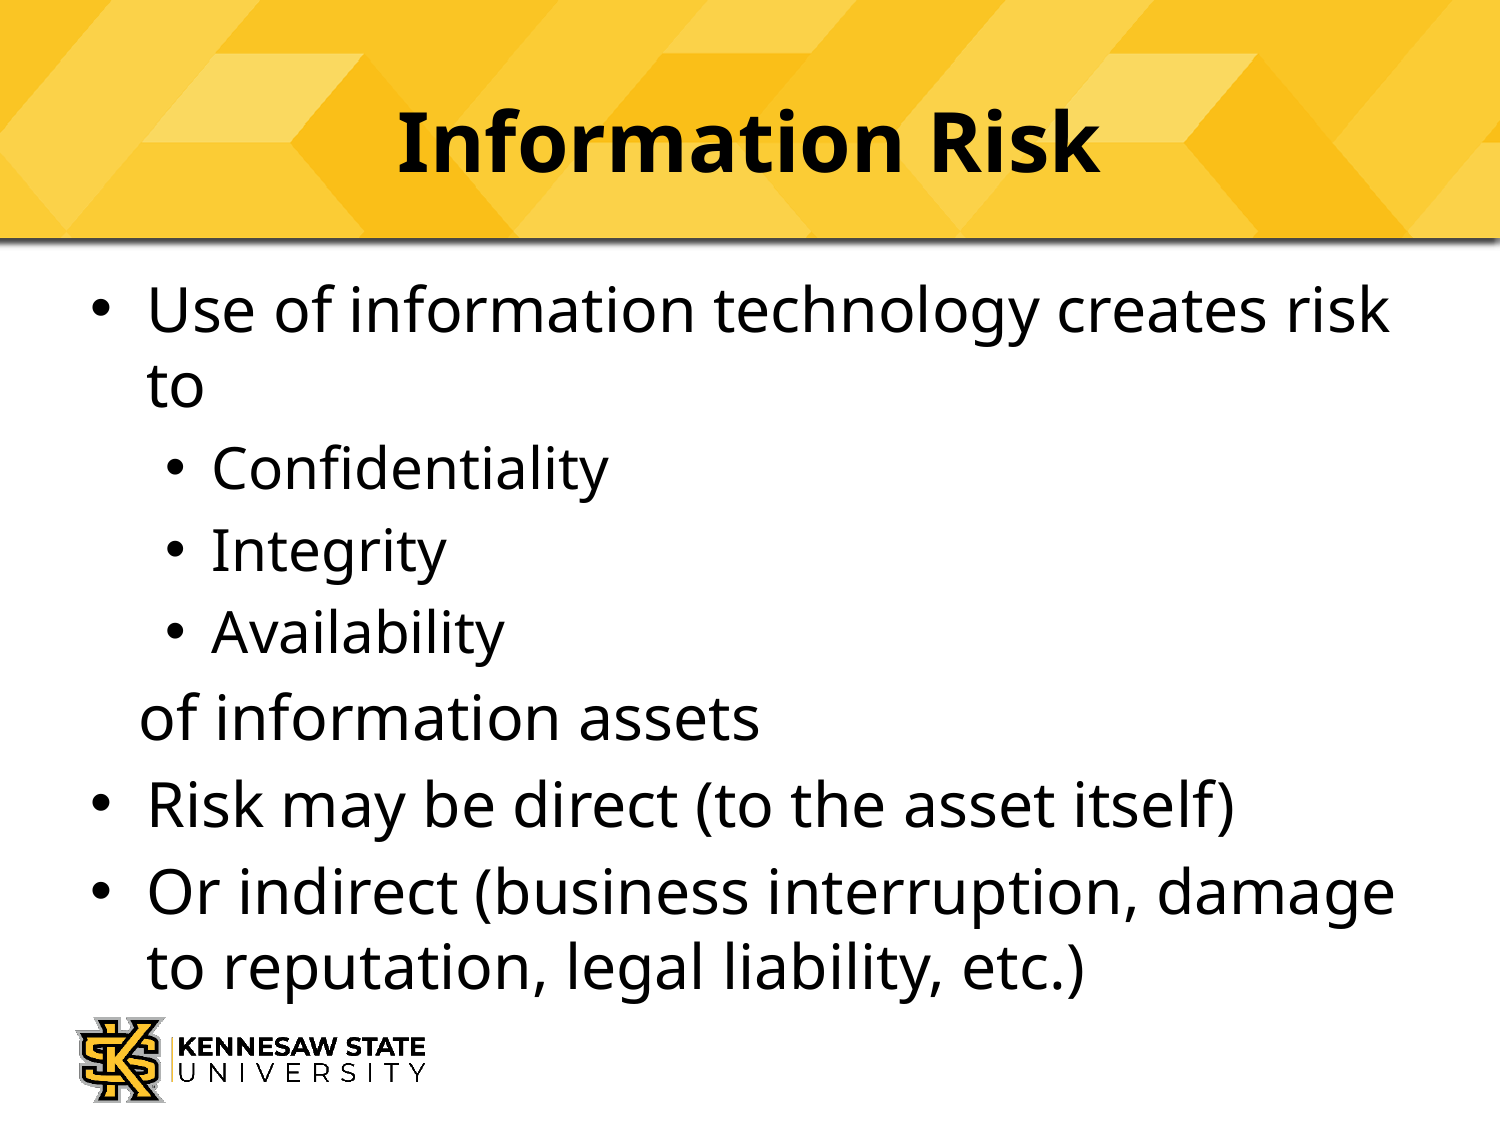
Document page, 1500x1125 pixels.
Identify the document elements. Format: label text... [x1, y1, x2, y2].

list Use of information technology creates risk to Confidentiality Integrity Availability of information assets Risk may be direct (to the asset itself) Or indirect (business interruption, damage to reputation, legal liability, etc.) [75, 262, 1425, 1005]
picture [0, 0, 1500, 251]
title Information Risk [75, 45, 1425, 233]
picture [75, 1017, 425, 1103]
